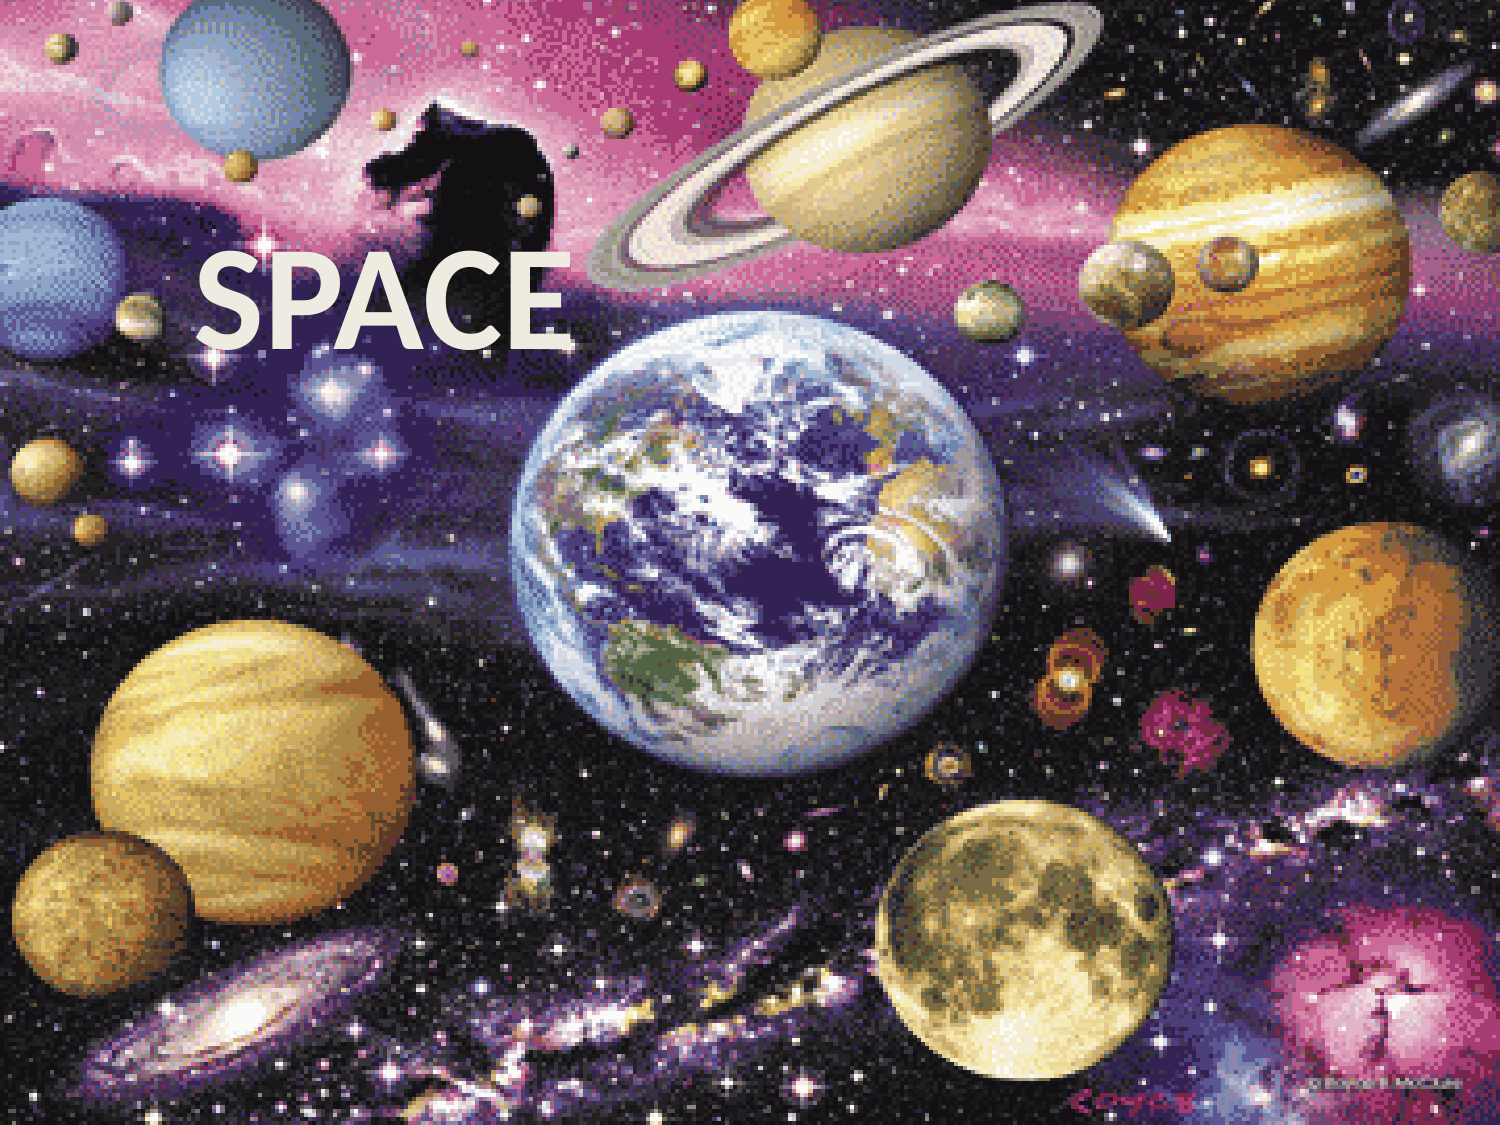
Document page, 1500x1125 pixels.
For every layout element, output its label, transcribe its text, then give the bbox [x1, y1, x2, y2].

title SPACE [0, 42, 770, 537]
picture [0, 0, 1500, 1125]
